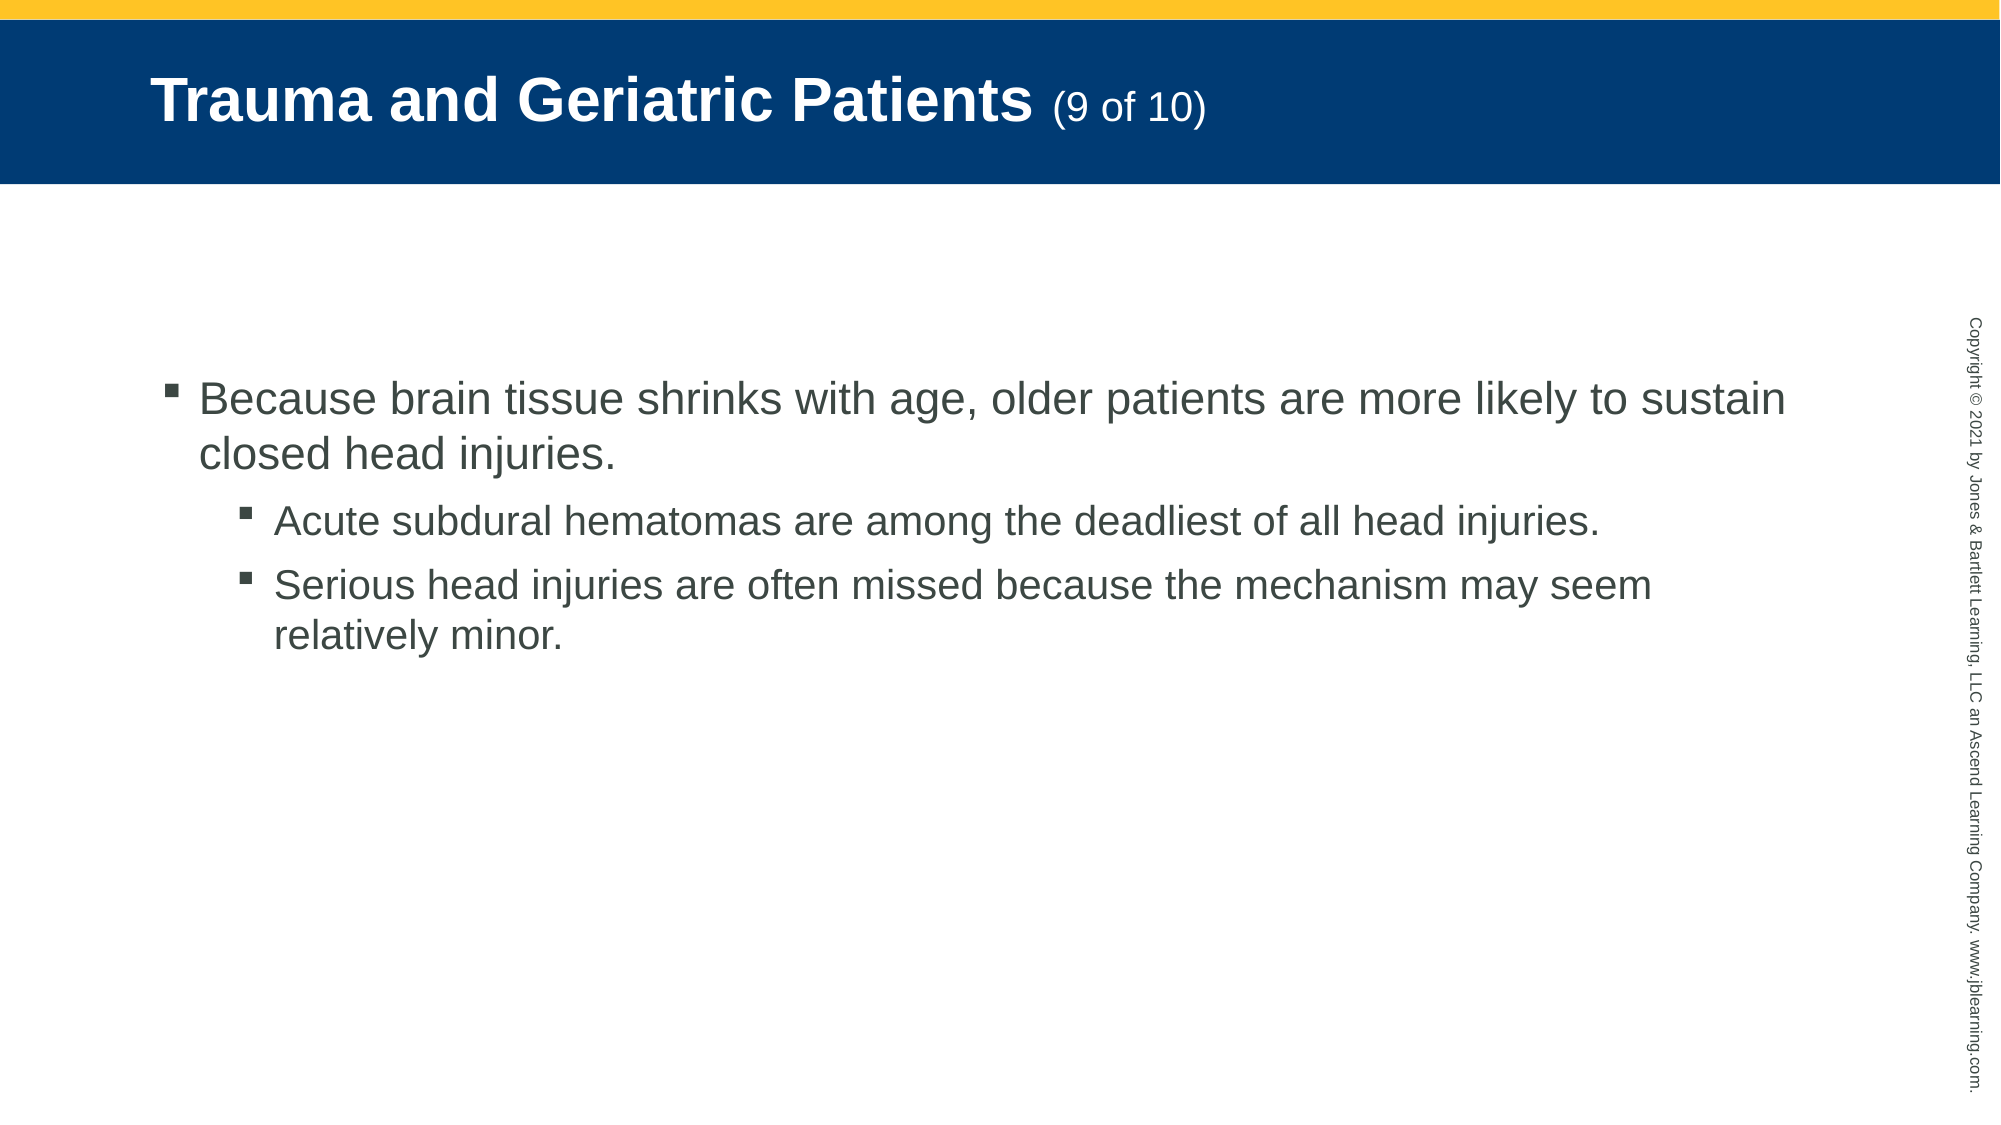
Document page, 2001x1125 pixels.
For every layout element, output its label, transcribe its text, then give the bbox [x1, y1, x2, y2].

title Trauma and Geriatric Patients (9 of 10) [0, 19, 2000, 185]
list Because brain tissue shrinks with age, older patients are more likely to sustain closed head injuries. Acute subdural hematomas are among the deadliest of all head injuries. Serious head injuries are often missed because the mechanism may seem relatively minor. [146, 361, 1859, 1016]
